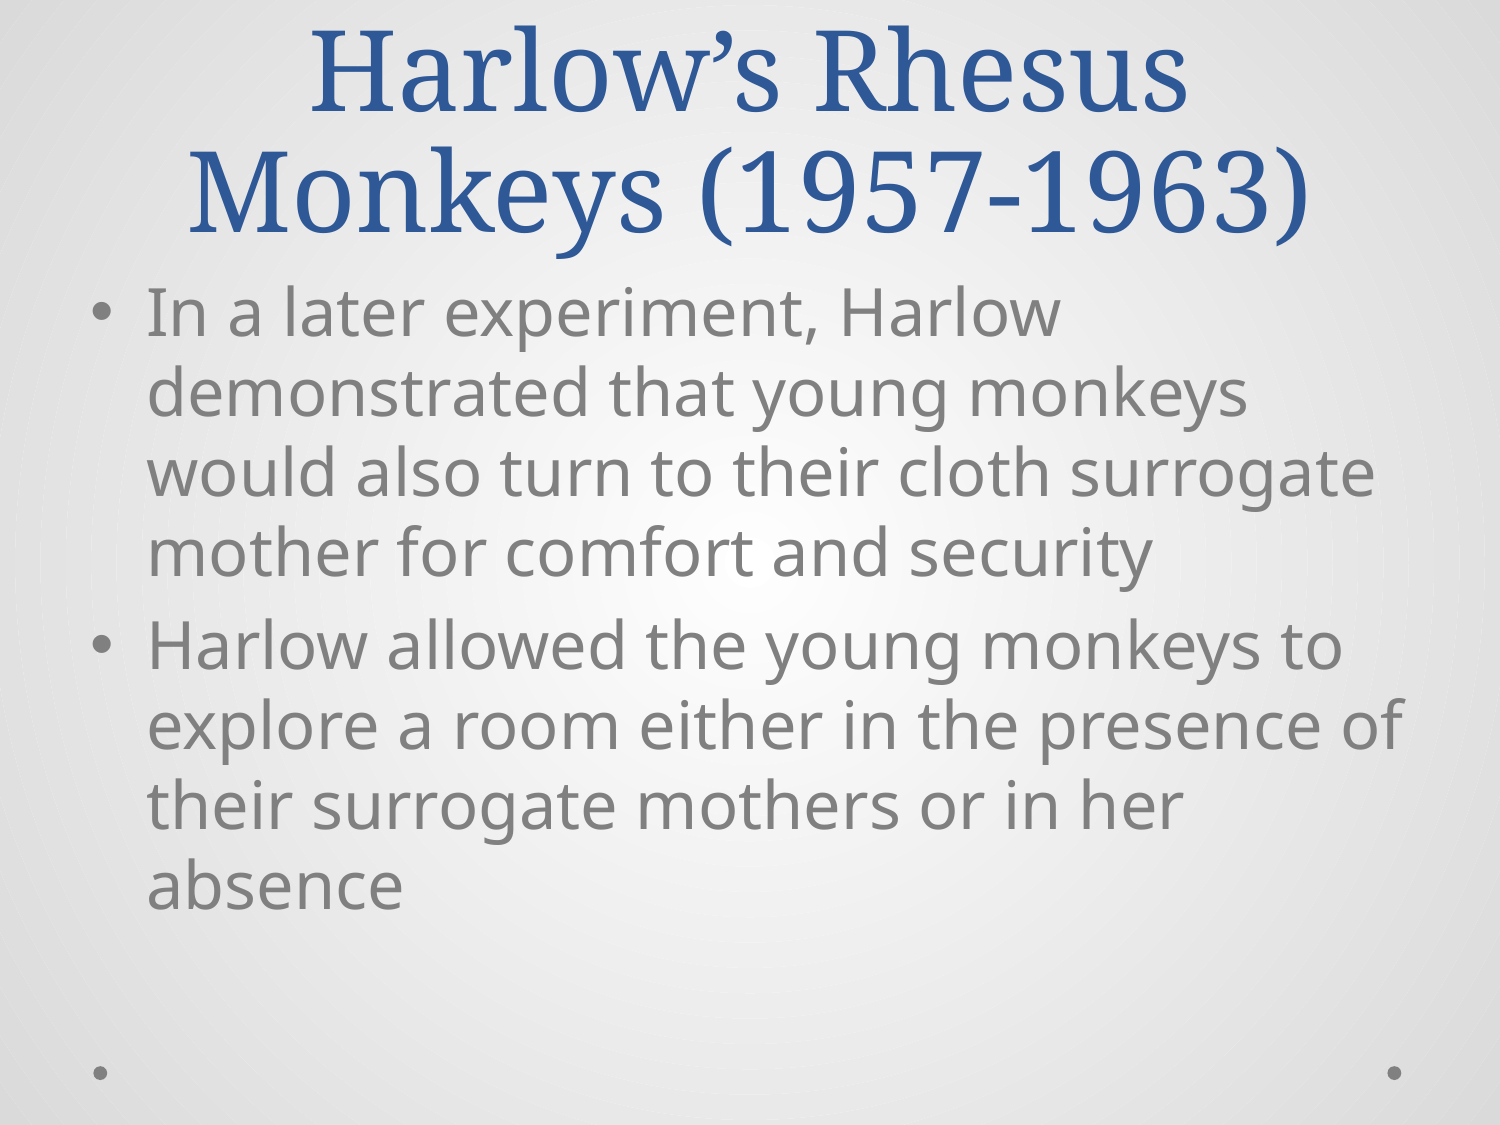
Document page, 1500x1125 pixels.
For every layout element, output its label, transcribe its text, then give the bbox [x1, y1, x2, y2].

list In a later experiment, Harlow demonstrated that young monkeys would also turn to their cloth surrogate mother for comfort and security Harlow allowed the young monkeys to explore a room either in the presence of their surrogate mothers or in her absence [75, 262, 1425, 1005]
title Harlow’s Rhesus Monkeys (1957-1963) [75, 0, 1425, 262]
